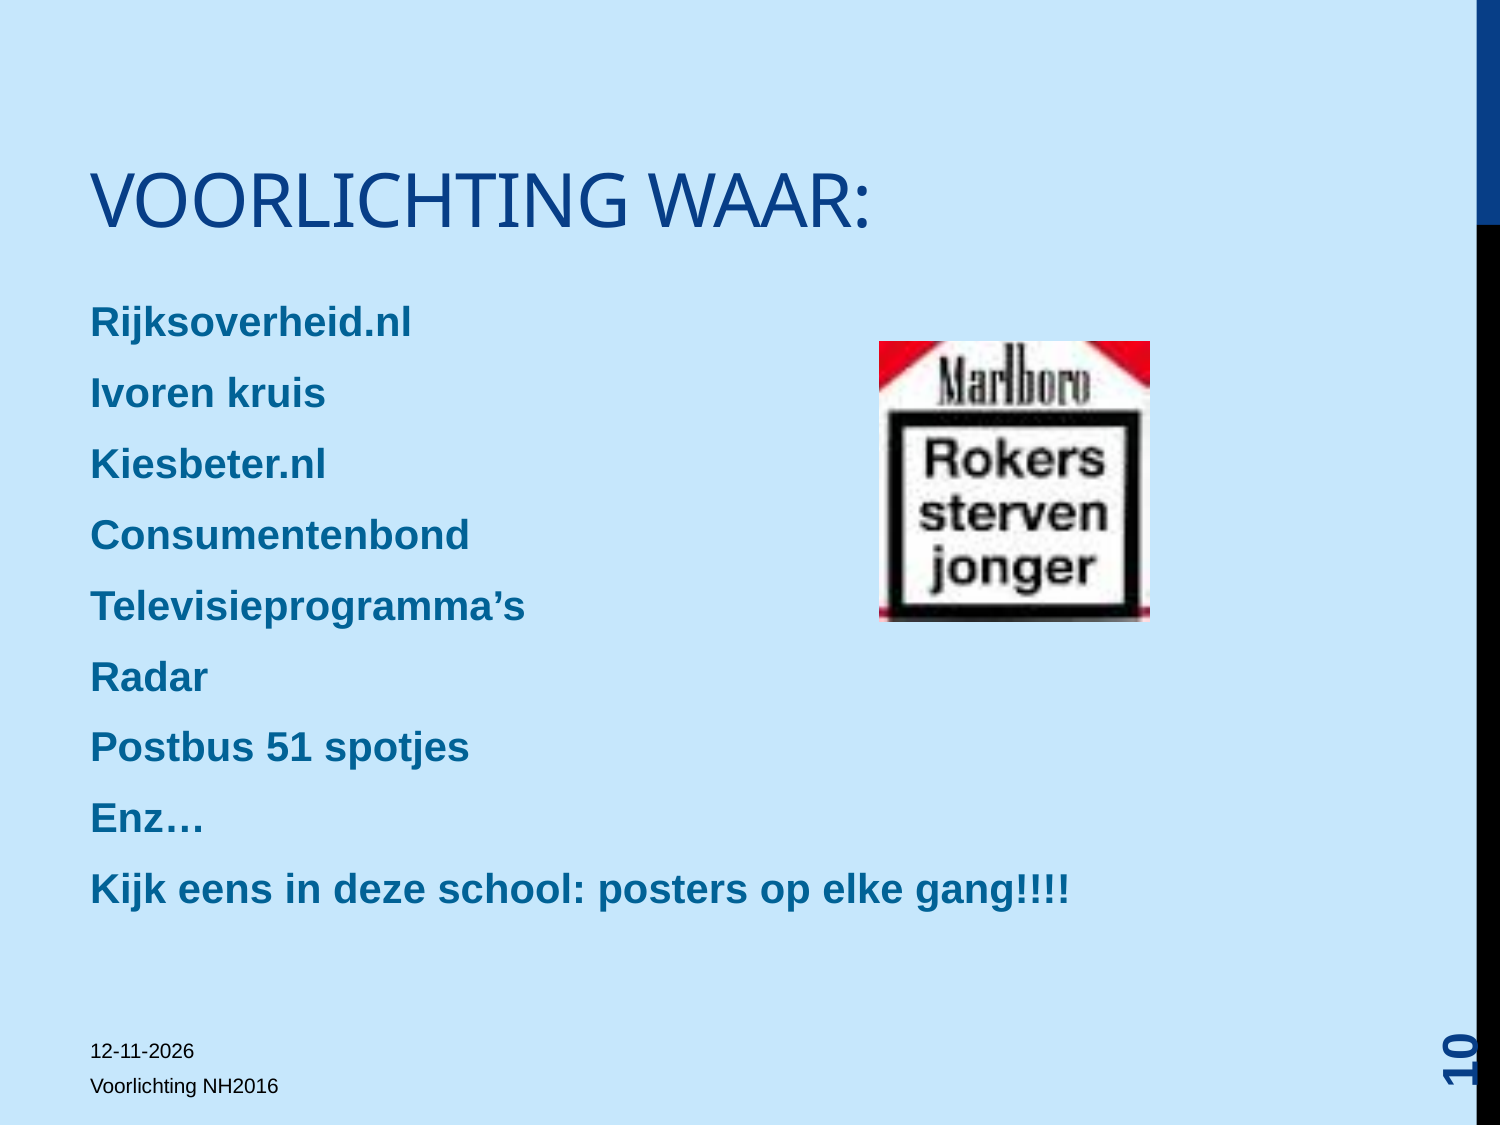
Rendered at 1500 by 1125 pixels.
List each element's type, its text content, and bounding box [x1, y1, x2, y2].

list Rijksoverheid.nl Ivoren kruis Kiesbeter.nl Consumentenbond Televisieprogramma’s Radar Postbus 51 spotjes Enz… Kijk eens in deze school: posters op elke gang!!!! [75, 287, 1325, 1005]
footer Voorlichting NH2016 [75, 1065, 638, 1112]
title Voorlichting waar: [75, 25, 1025, 250]
slide_number 10 [1427, 887, 1488, 1104]
picture [879, 341, 1150, 623]
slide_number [75, 1012, 638, 1063]
